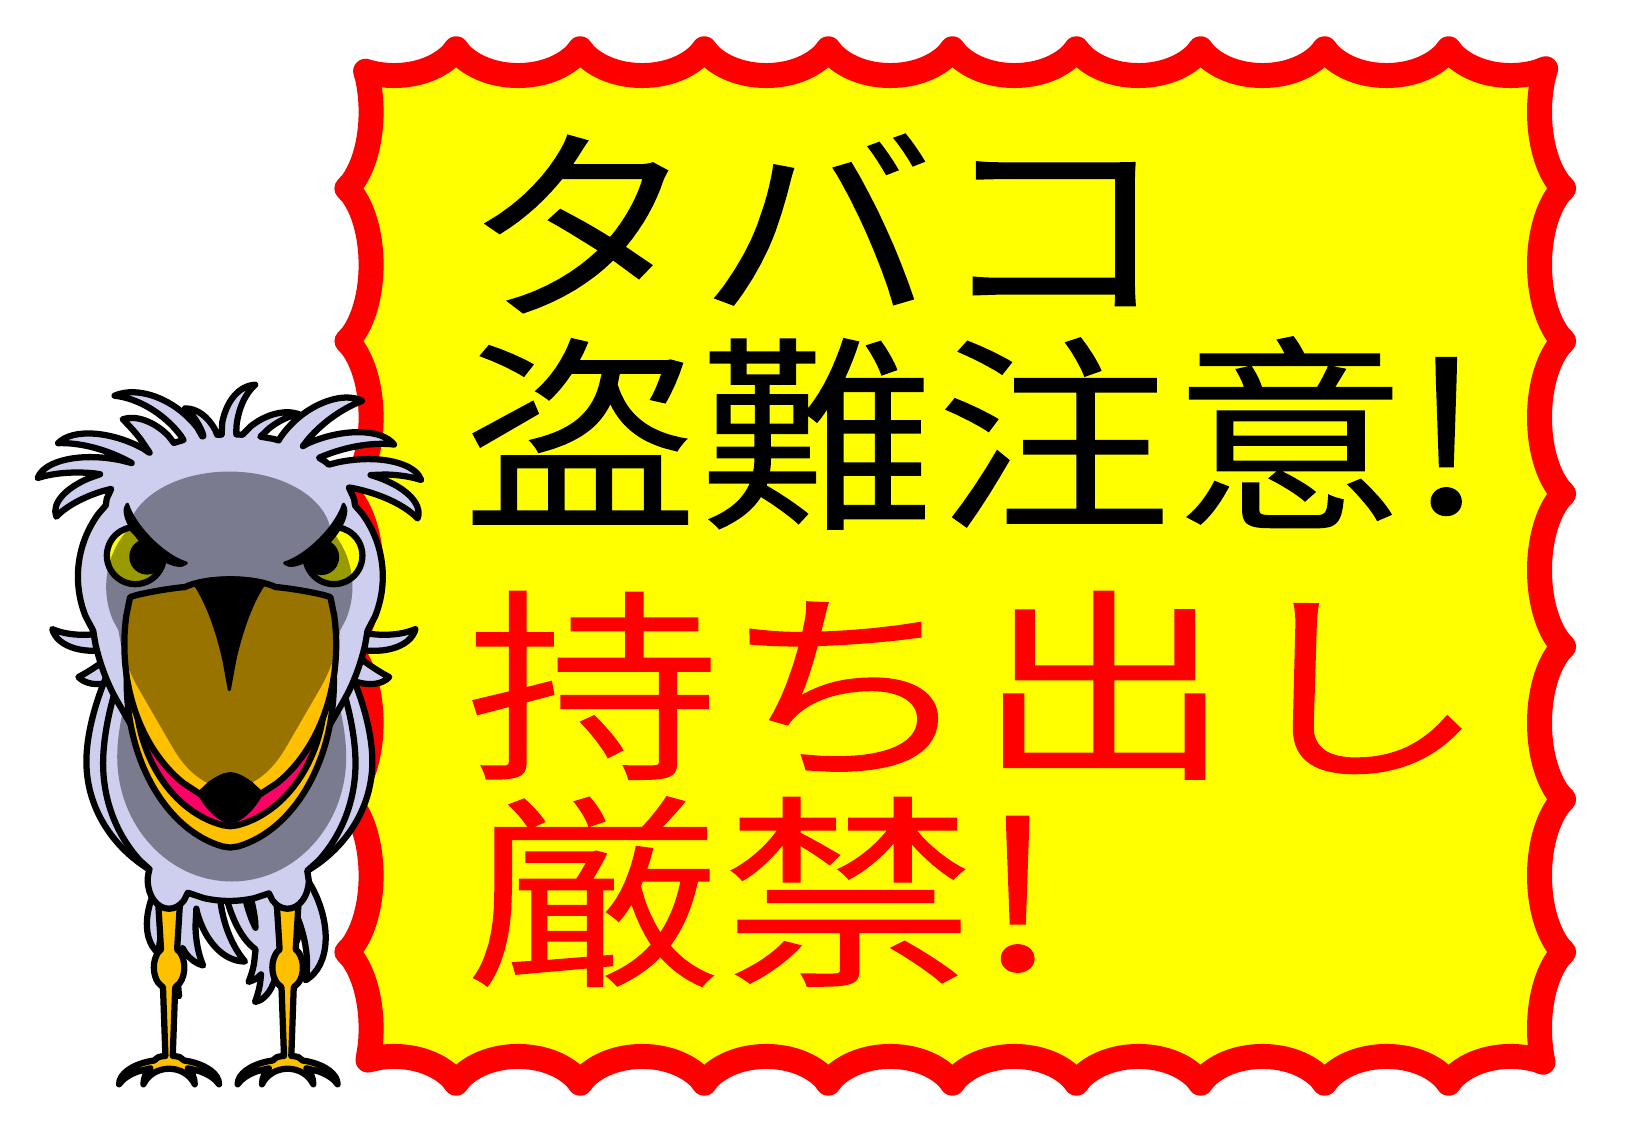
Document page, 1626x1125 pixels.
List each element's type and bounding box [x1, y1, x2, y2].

text_box [471, 133, 1463, 988]
text_box [37, 48, 1564, 1085]
